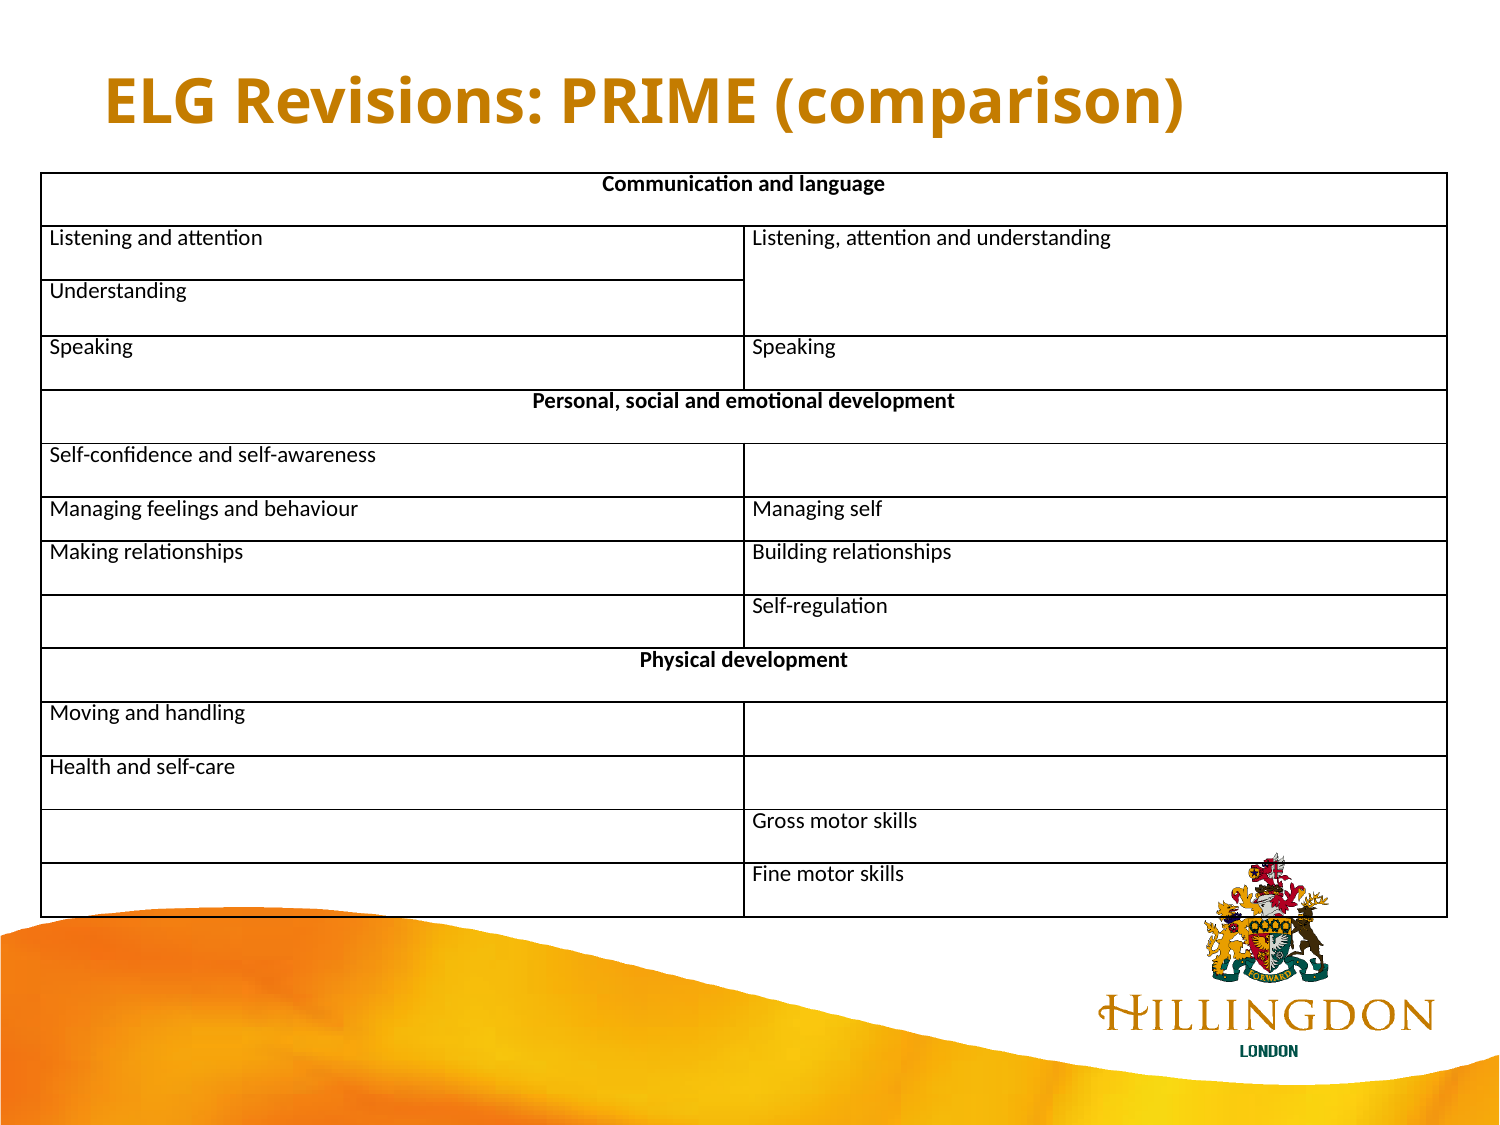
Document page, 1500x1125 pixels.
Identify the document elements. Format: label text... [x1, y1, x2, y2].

table_cell Managing self [745, 498, 1446, 540]
table_cell Making relationships [42, 542, 743, 594]
table_cell Managing feelings and behaviour [42, 498, 743, 540]
table_cell Self-confidence and self-awareness [42, 444, 743, 496]
table_cell [42, 864, 743, 916]
table_cell Self-regulation [745, 596, 1446, 647]
table_cell Physical development [42, 649, 1446, 701]
table_cell Speaking [42, 337, 743, 389]
table_cell Building relationships [745, 542, 1446, 594]
title ELG Revisions: PRIME (comparison) [88, 4, 1364, 172]
table_cell Health and self-care [42, 757, 743, 809]
table_cell [745, 703, 1446, 755]
table_cell Understanding [42, 281, 743, 335]
table_cell Moving and handling [42, 703, 743, 755]
table_cell [42, 596, 743, 647]
table_cell [745, 444, 1446, 496]
table_header Communication and language [42, 174, 1446, 225]
table_cell Listening and attention [42, 227, 743, 279]
table_cell Speaking [745, 337, 1446, 389]
table_cell Listening, attention and understanding [745, 227, 1446, 335]
picture [0, 0, 1500, 1125]
table_cell Gross motor skills [745, 810, 1446, 862]
table_cell [745, 757, 1446, 809]
table_cell Fine motor skills [745, 864, 1446, 916]
table_cell Personal, social and emotional development [42, 391, 1446, 443]
table_cell [42, 810, 743, 862]
